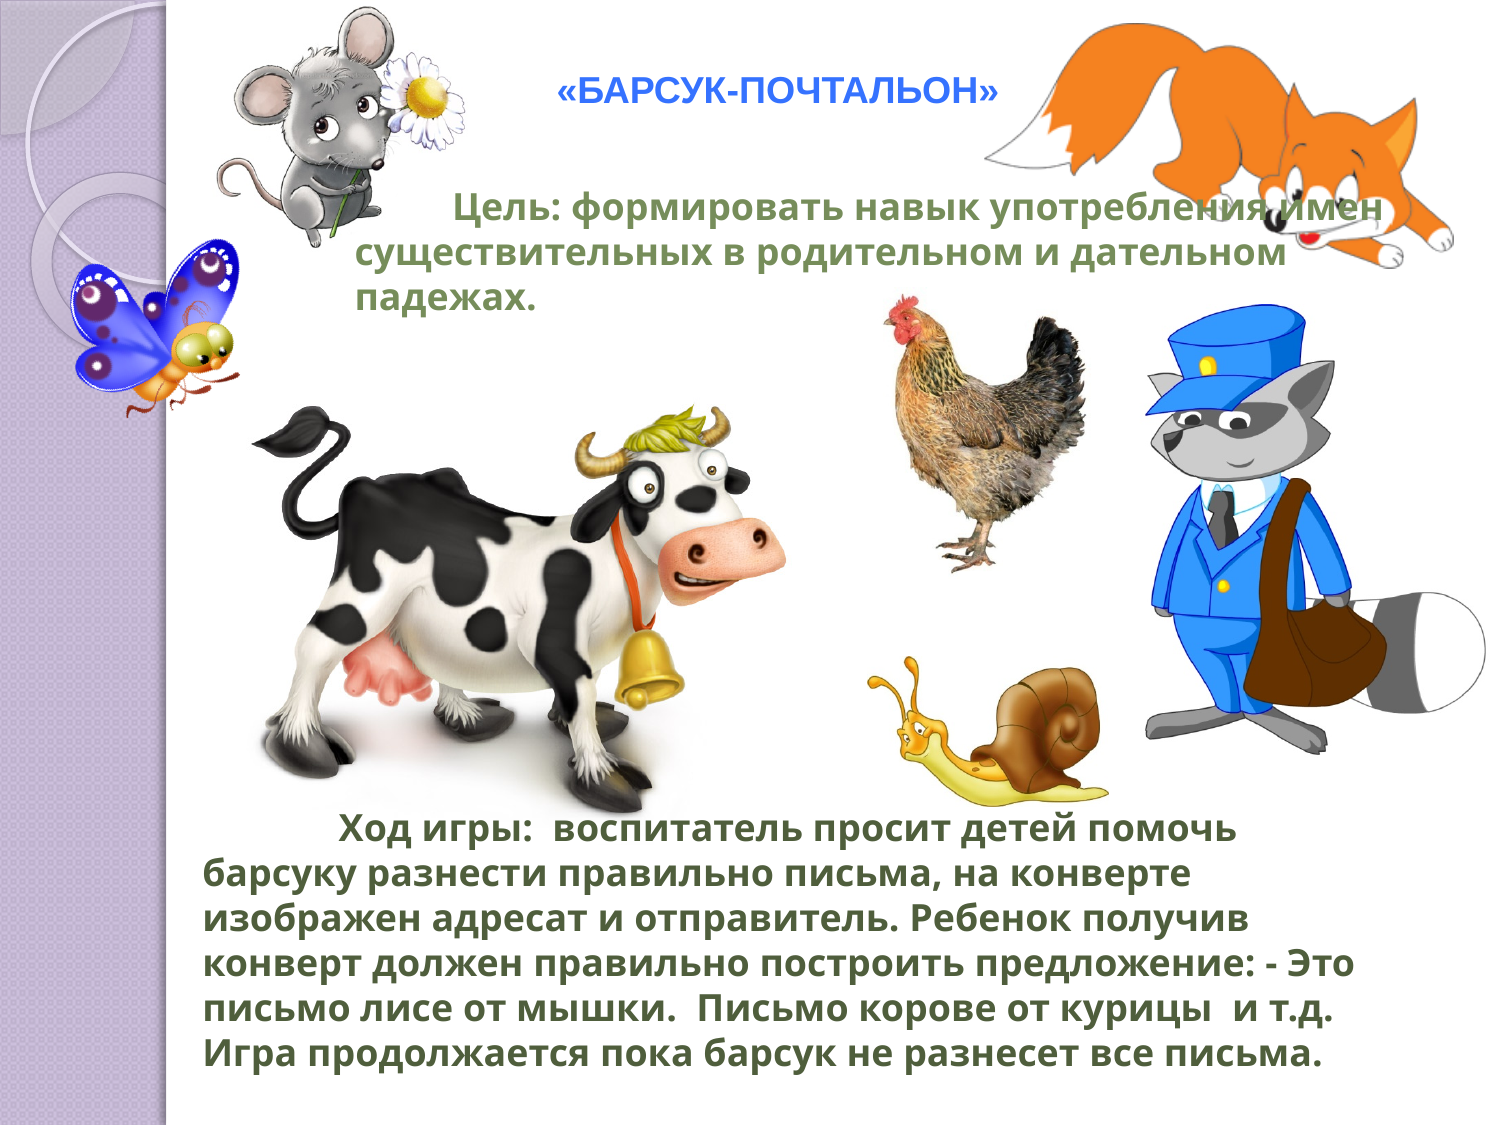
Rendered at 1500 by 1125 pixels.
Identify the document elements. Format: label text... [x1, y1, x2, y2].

text_box «барсук-почтальон» [541, 58, 977, 119]
text_box Цель: формировать навык употребления имен существительных в родительном и дательном падежах. [339, 175, 1435, 326]
picture [866, 286, 1500, 807]
picture [984, 23, 1454, 269]
picture [0, 0, 844, 845]
text_box Ход игры: воспитатель просит детей помочь барсуку разнести правильно письма, на конверте изображен адресат и отправитель. Ребенок получив конверт должен правильно построить предложение: - Это письмо лисе от мышки. Письмо корове от курицы и т.д. Игра продолжается пока барсук не разнесет все письма. [187, 796, 1395, 1082]
